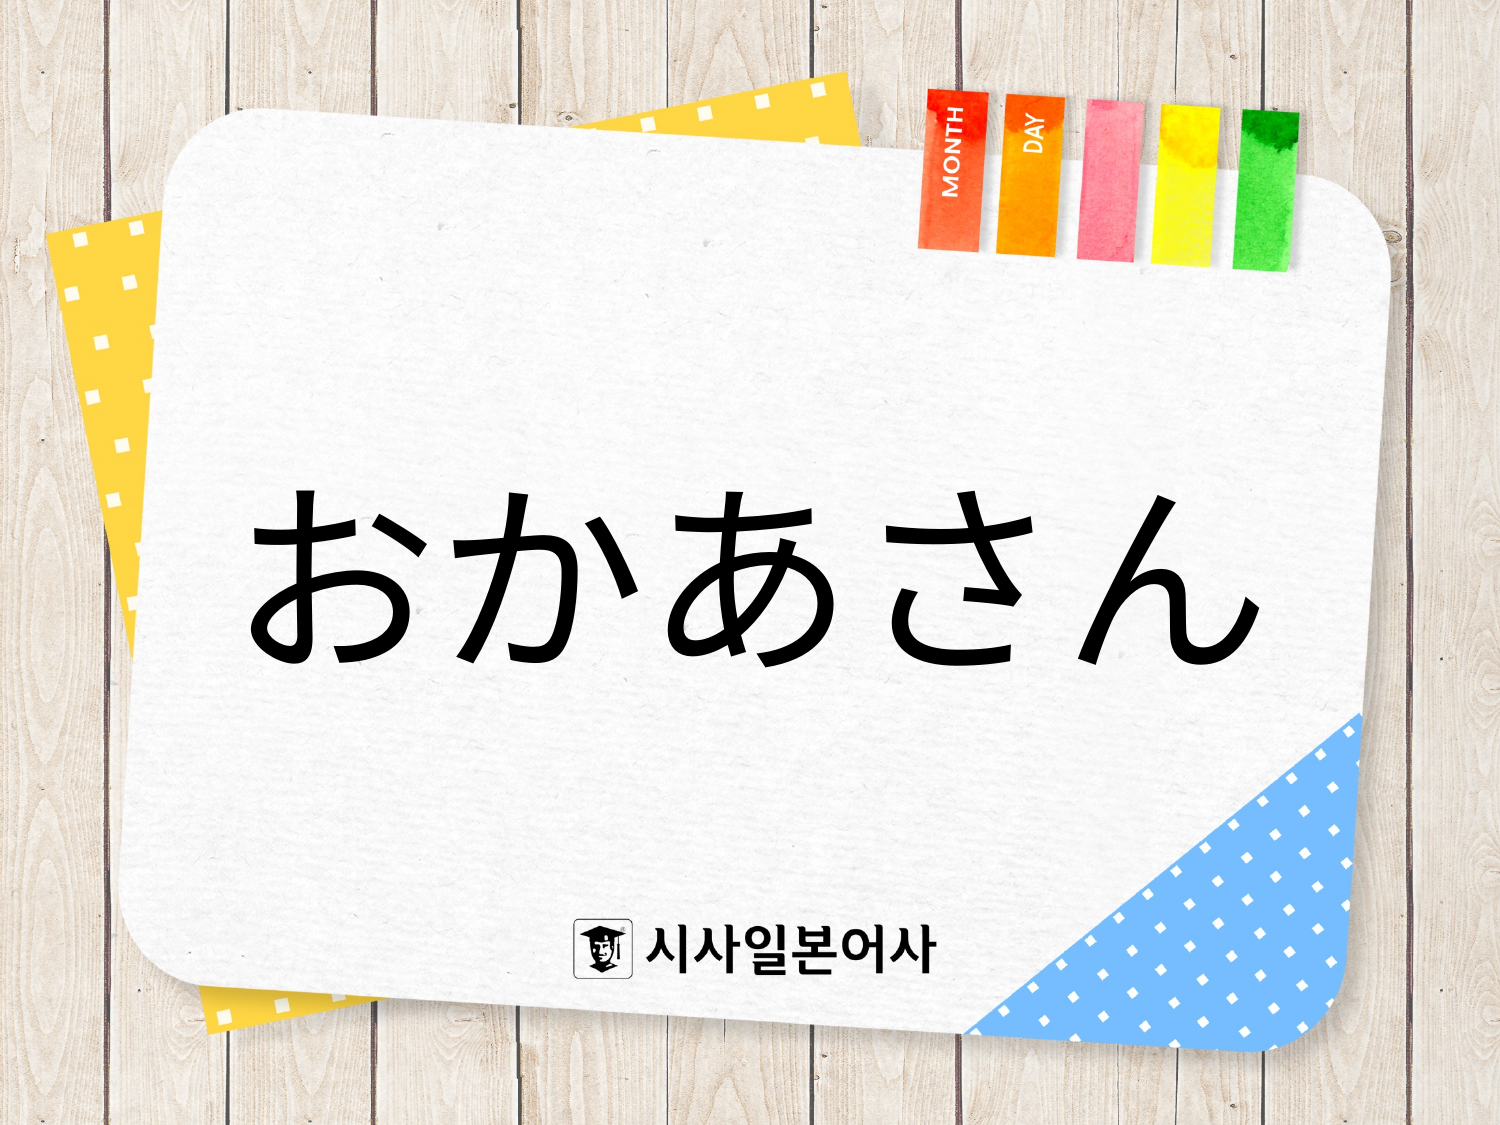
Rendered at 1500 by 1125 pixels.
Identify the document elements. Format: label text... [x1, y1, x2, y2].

title おかあさん [75, 338, 1425, 811]
picture [0, 0, 1500, 1125]
